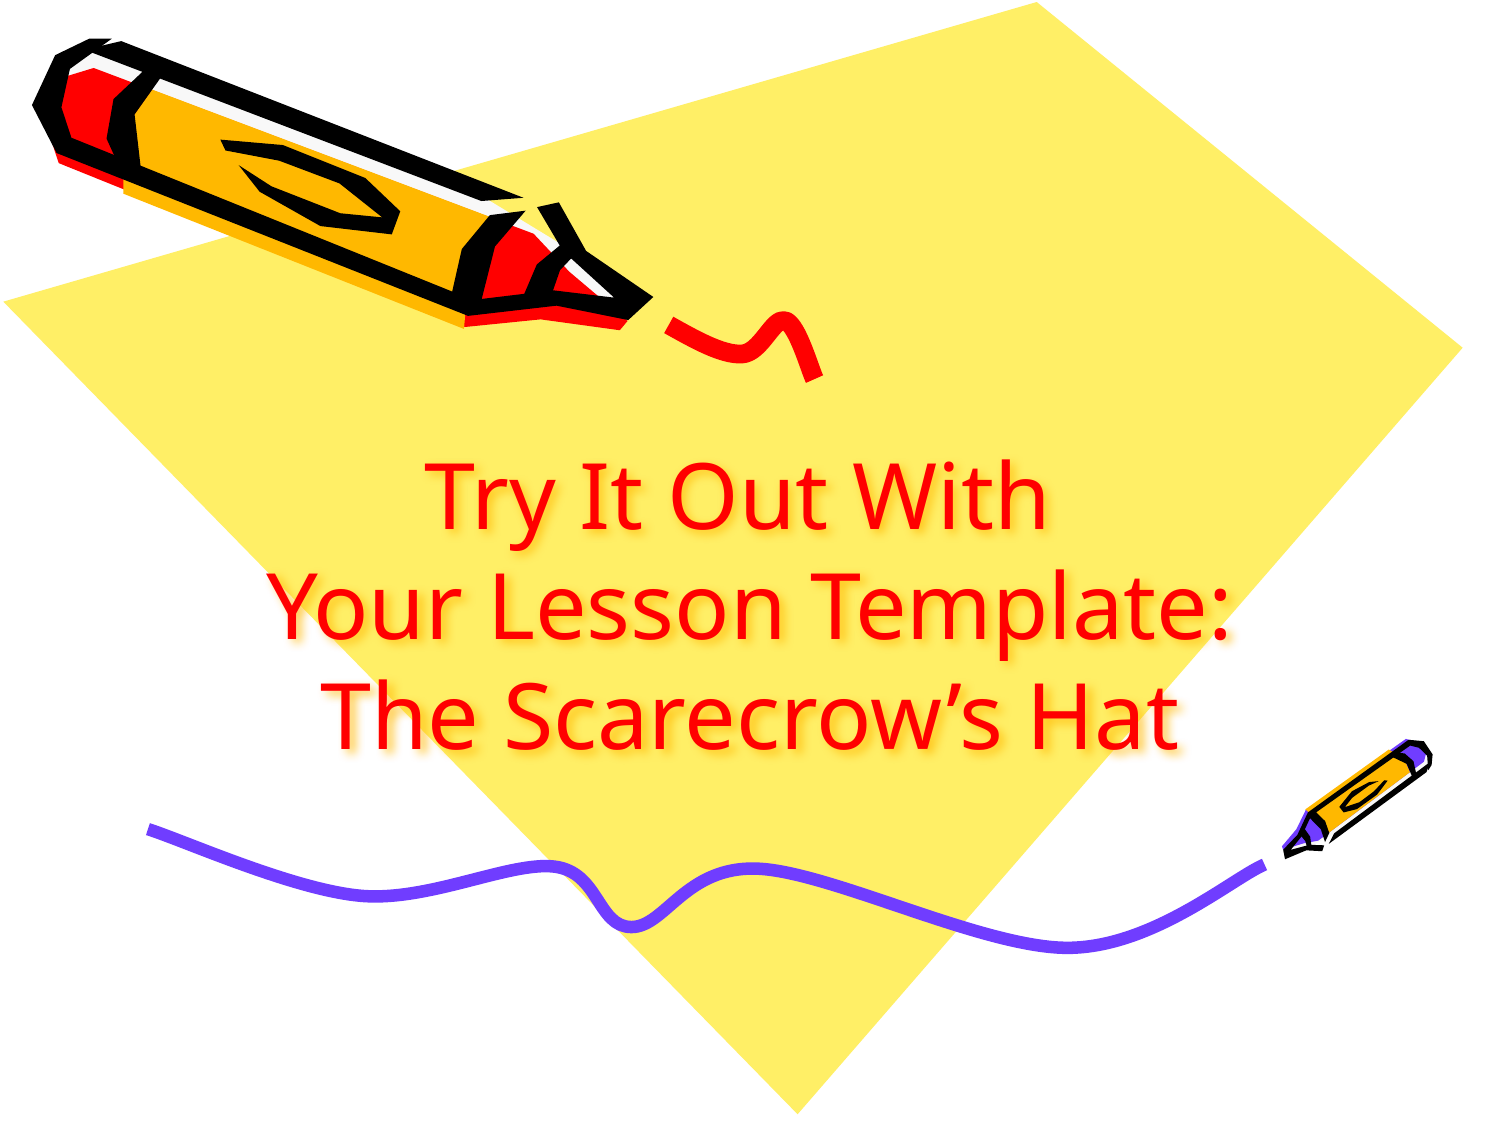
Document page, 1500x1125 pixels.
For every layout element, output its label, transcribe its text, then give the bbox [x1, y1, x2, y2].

title Try It Out With Your Lesson Template: The Scarecrow’s Hat [224, 401, 1276, 776]
